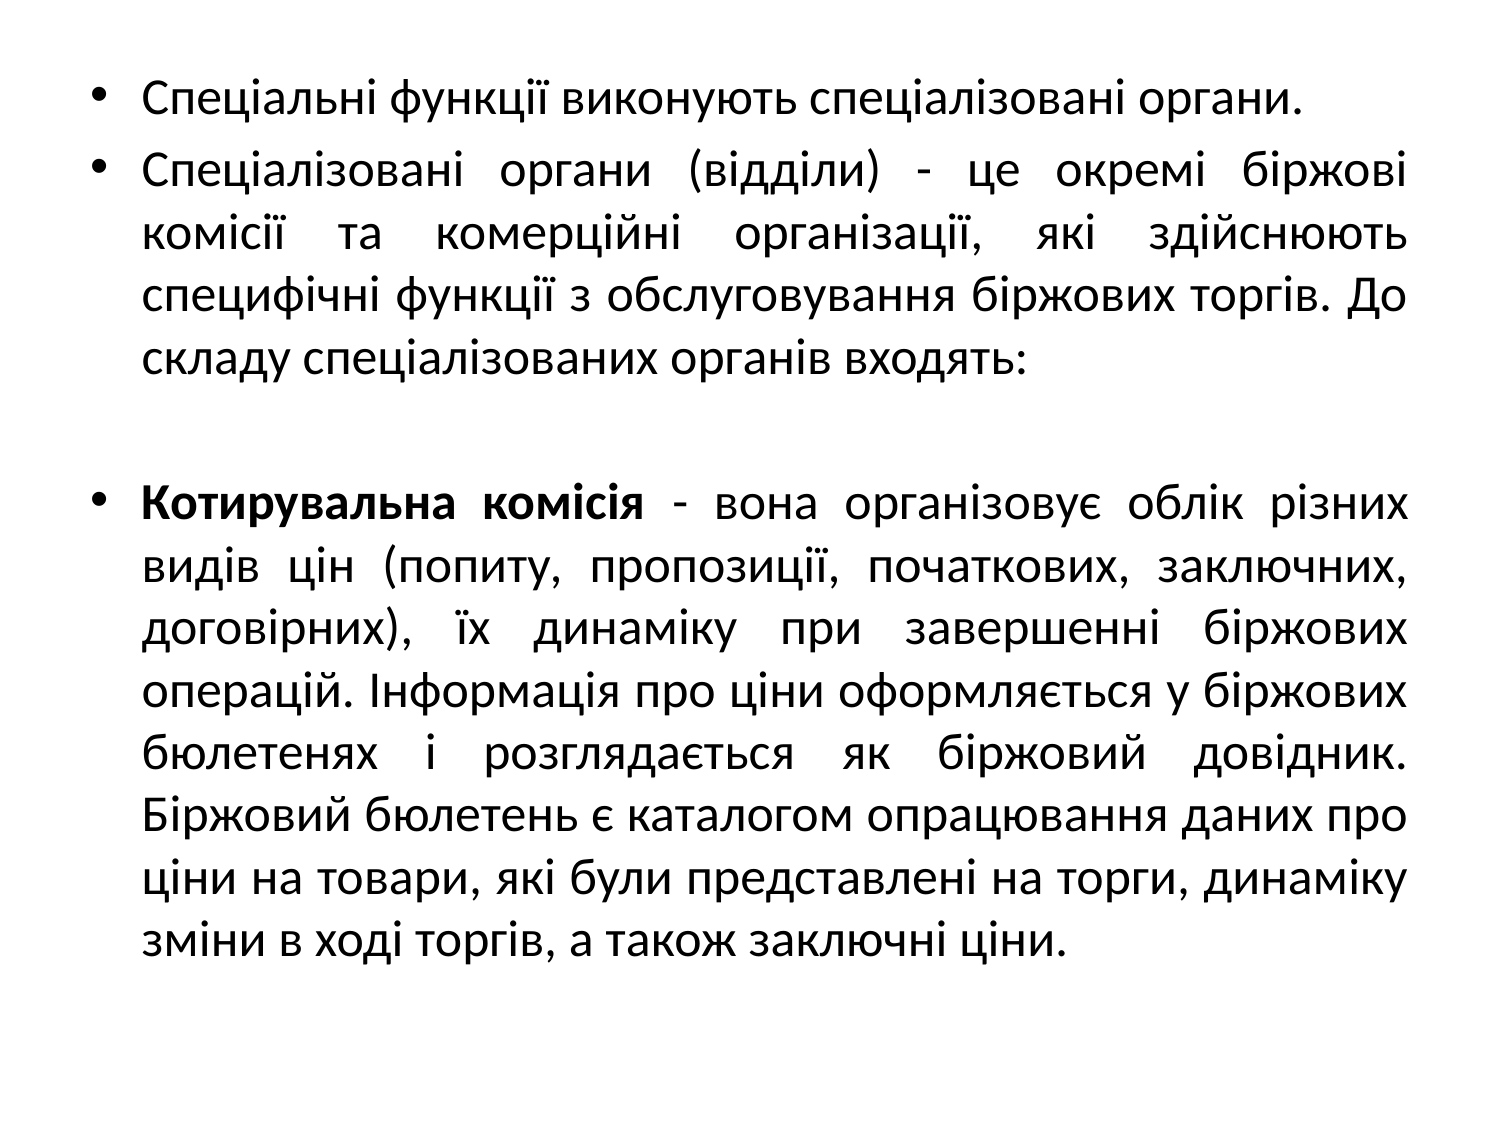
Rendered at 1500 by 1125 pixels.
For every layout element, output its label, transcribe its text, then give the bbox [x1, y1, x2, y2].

list Спеціальні функції виконують спеціалізовані органи. Спеціалізовані органи (відділи) - це окремі біржові комісії та комерційні організації, які здійснюють специфічні функції з обслуговування біржових торгів. До складу спеціалізованих органів входять: Котирувальна комісія - вона організовує облік різних видів цін (попиту, пропозиції, початкових, заключних, договірних), їх динаміку при завершенні біржових операцій. Інформація про ціни оформляється у біржових бюлетенях і розглядається як біржовий довідник. Біржовий бюлетень є каталогом опрацювання даних про ціни на товари, які були представлені на торги, динаміку зміни в ході торгів, а також заключні ціни. [75, 54, 1425, 1005]
